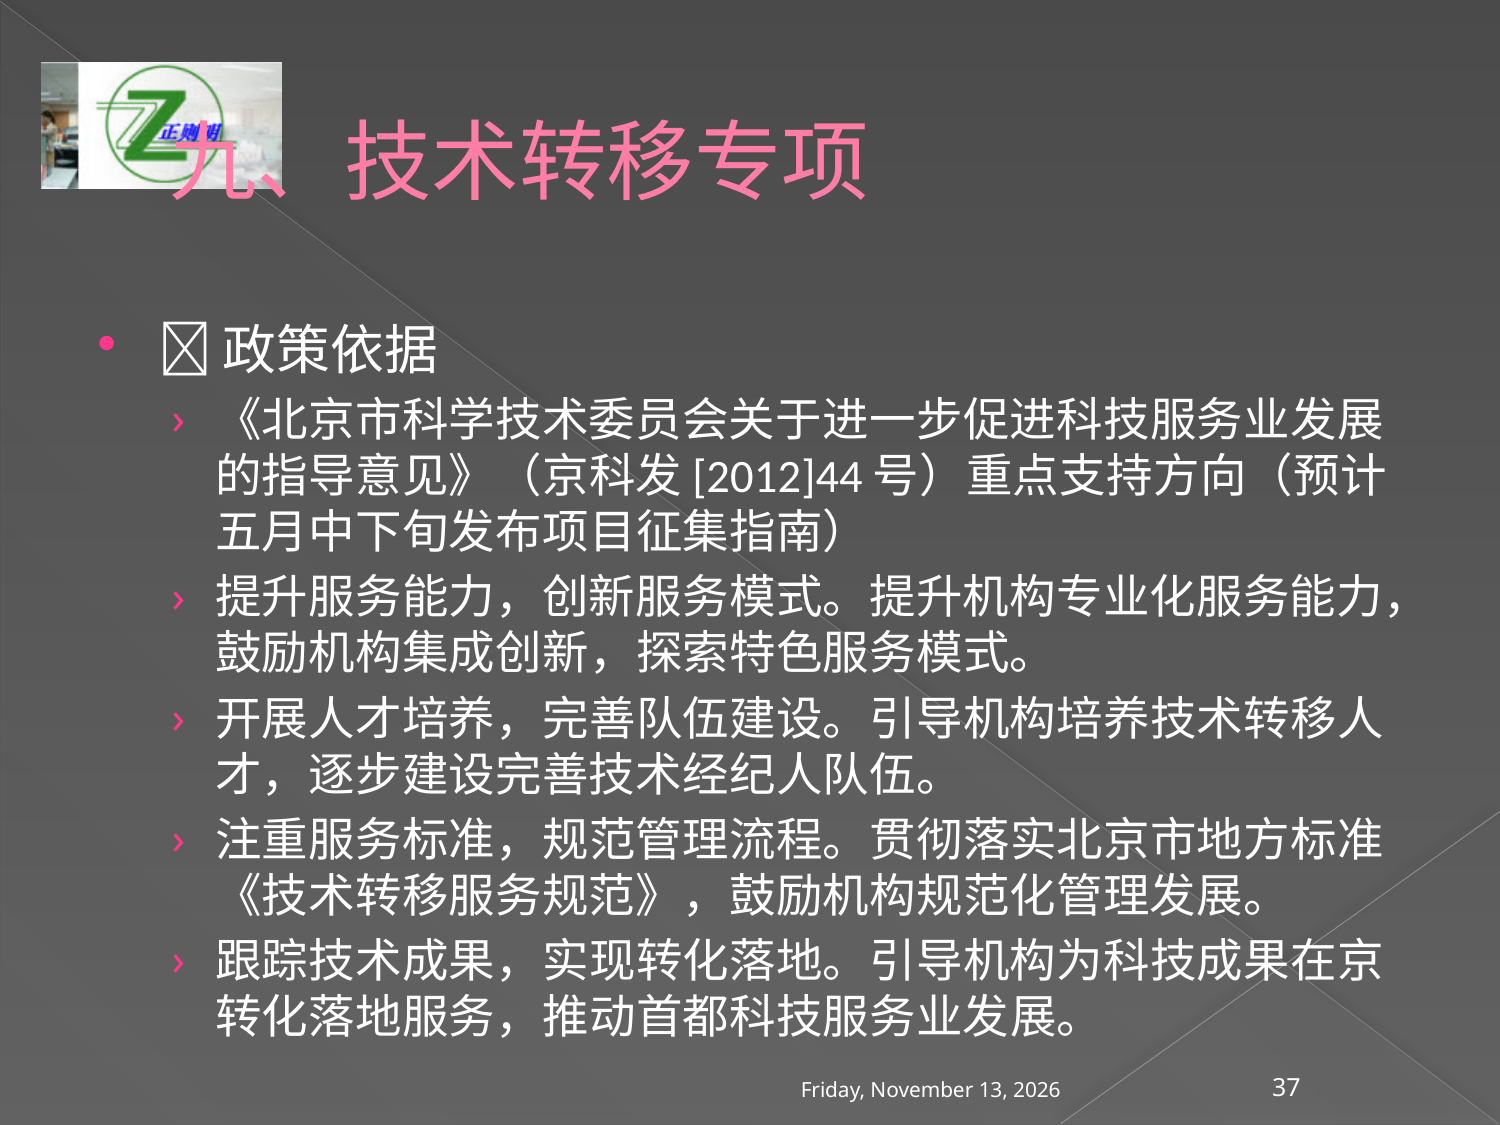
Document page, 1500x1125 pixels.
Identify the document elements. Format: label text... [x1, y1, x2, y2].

picture [41, 62, 75, 189]
list 政策依据 《北京市科学技术委员会关于进一步促进科技服务业发展的指导意见》（京科发[2012]44号）重点支持方向（预计五月中下旬发布项目征集指南） 提升服务能力，创新服务模式。提升机构专业化服务能力，鼓励机构集成创新，探索特色服务模式。 开展人才培养，完善队伍建设。引导机构培养技术转移人才，逐步建设完善技术经纪人队伍。 注重服务标准，规范管理流程。贯彻落实北京市地方标准《技术转移服务规范》，鼓励机构规范化管理发展。 跟踪技术成果，实现转化落地。引导机构为科技成果在京转化落地服务，推动首都科技服务业发展。 [75, 308, 1425, 1059]
slide_number 37 [1245, 1063, 1328, 1113]
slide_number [786, 1063, 1136, 1113]
title 九、技术转移专项 [75, 43, 1425, 274]
